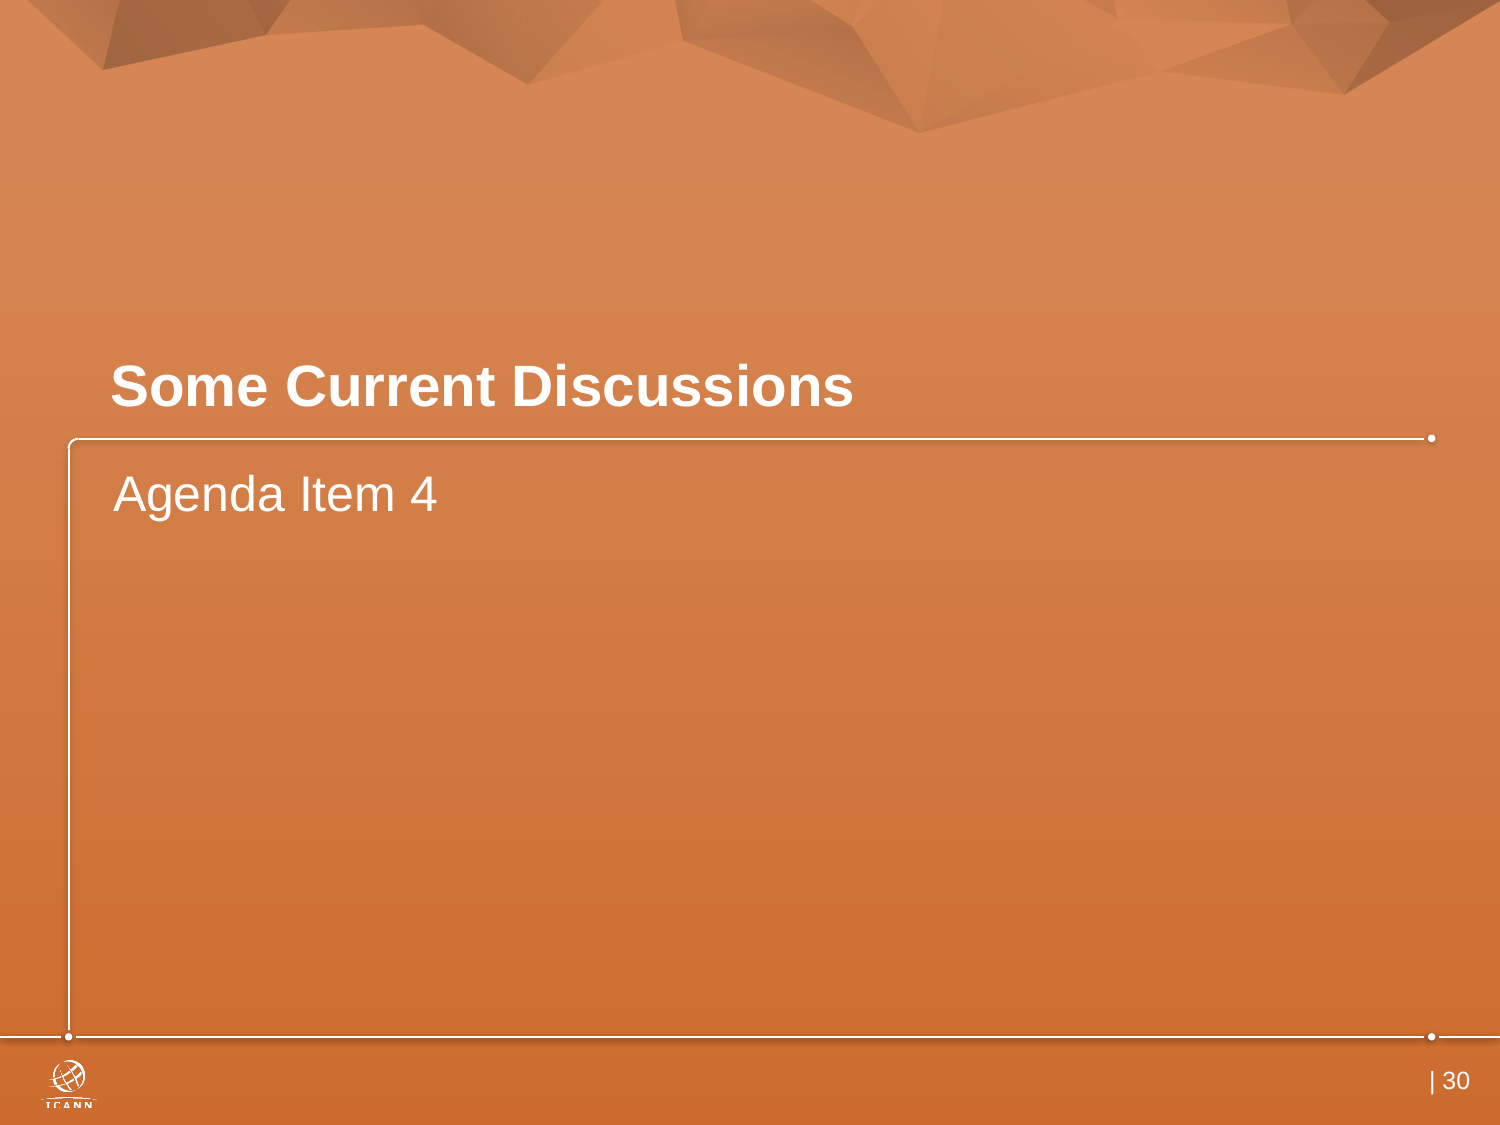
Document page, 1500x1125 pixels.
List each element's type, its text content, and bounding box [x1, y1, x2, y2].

picture [0, 0, 1500, 1125]
title Some Current Discussions [95, 126, 1398, 426]
list Agenda Item 4 [98, 453, 1396, 604]
